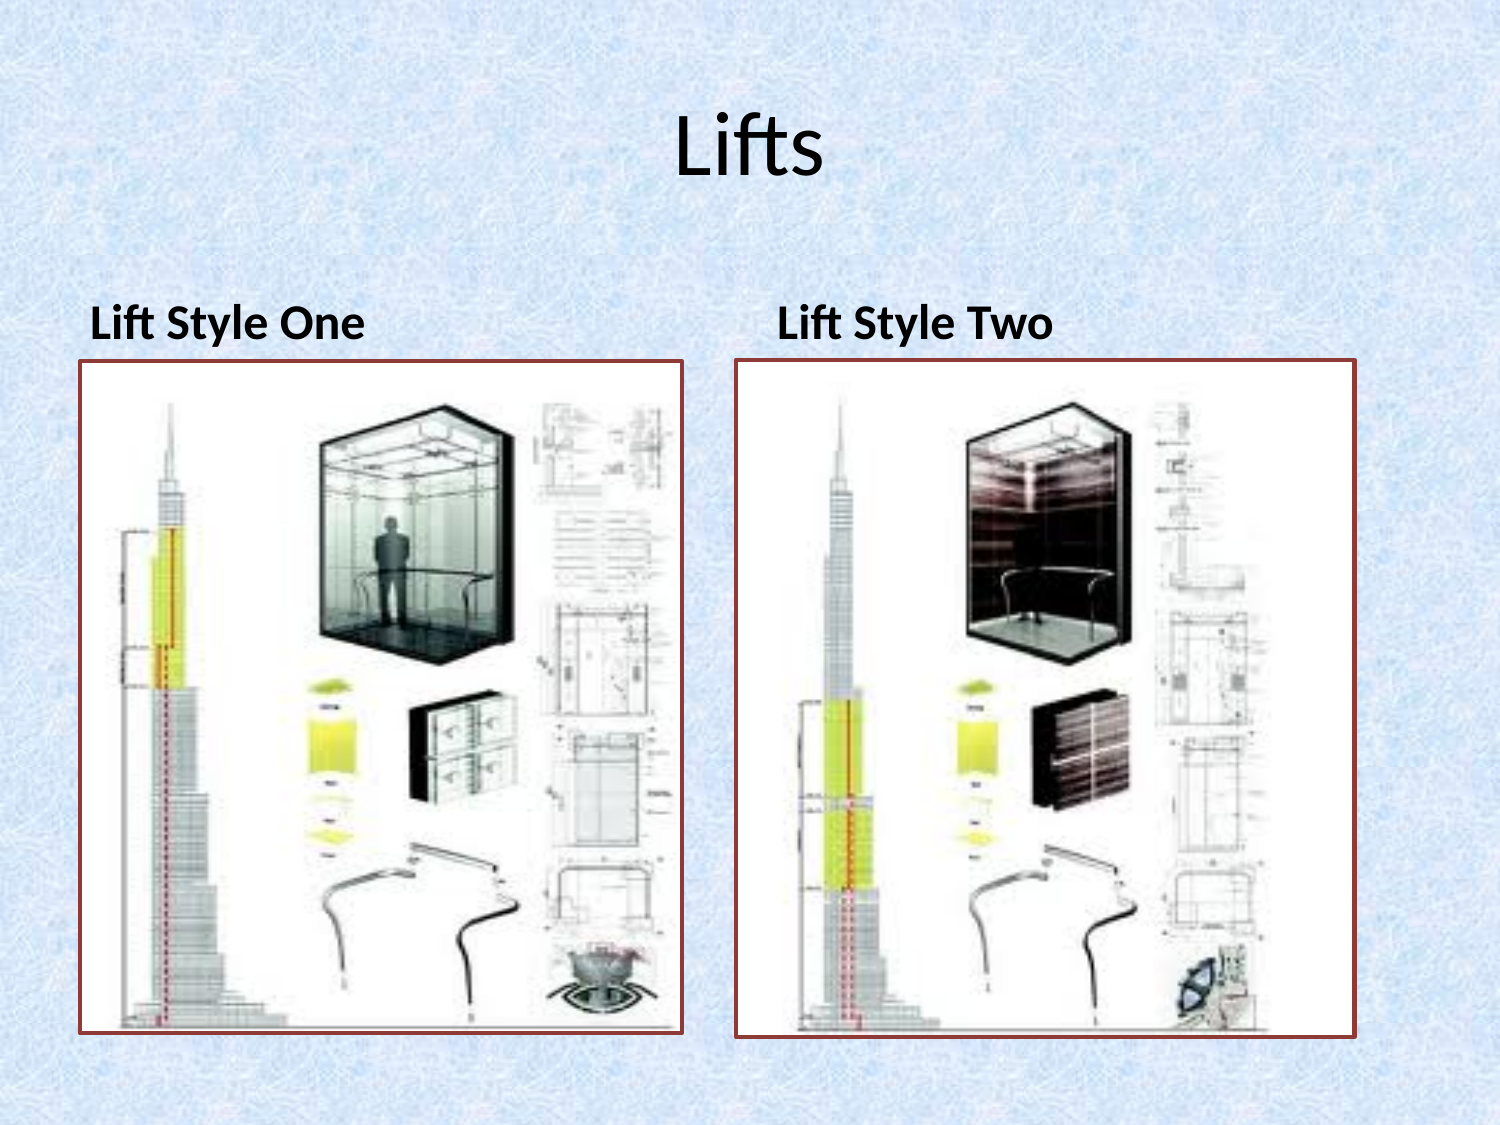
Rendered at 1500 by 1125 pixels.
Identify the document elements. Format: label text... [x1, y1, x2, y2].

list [737, 361, 1353, 1036]
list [81, 363, 680, 1032]
title Lifts [75, 45, 1425, 233]
list Lift Style Two [761, 251, 1425, 357]
picture [0, 0, 1500, 1125]
list Lift Style One [75, 251, 738, 357]
